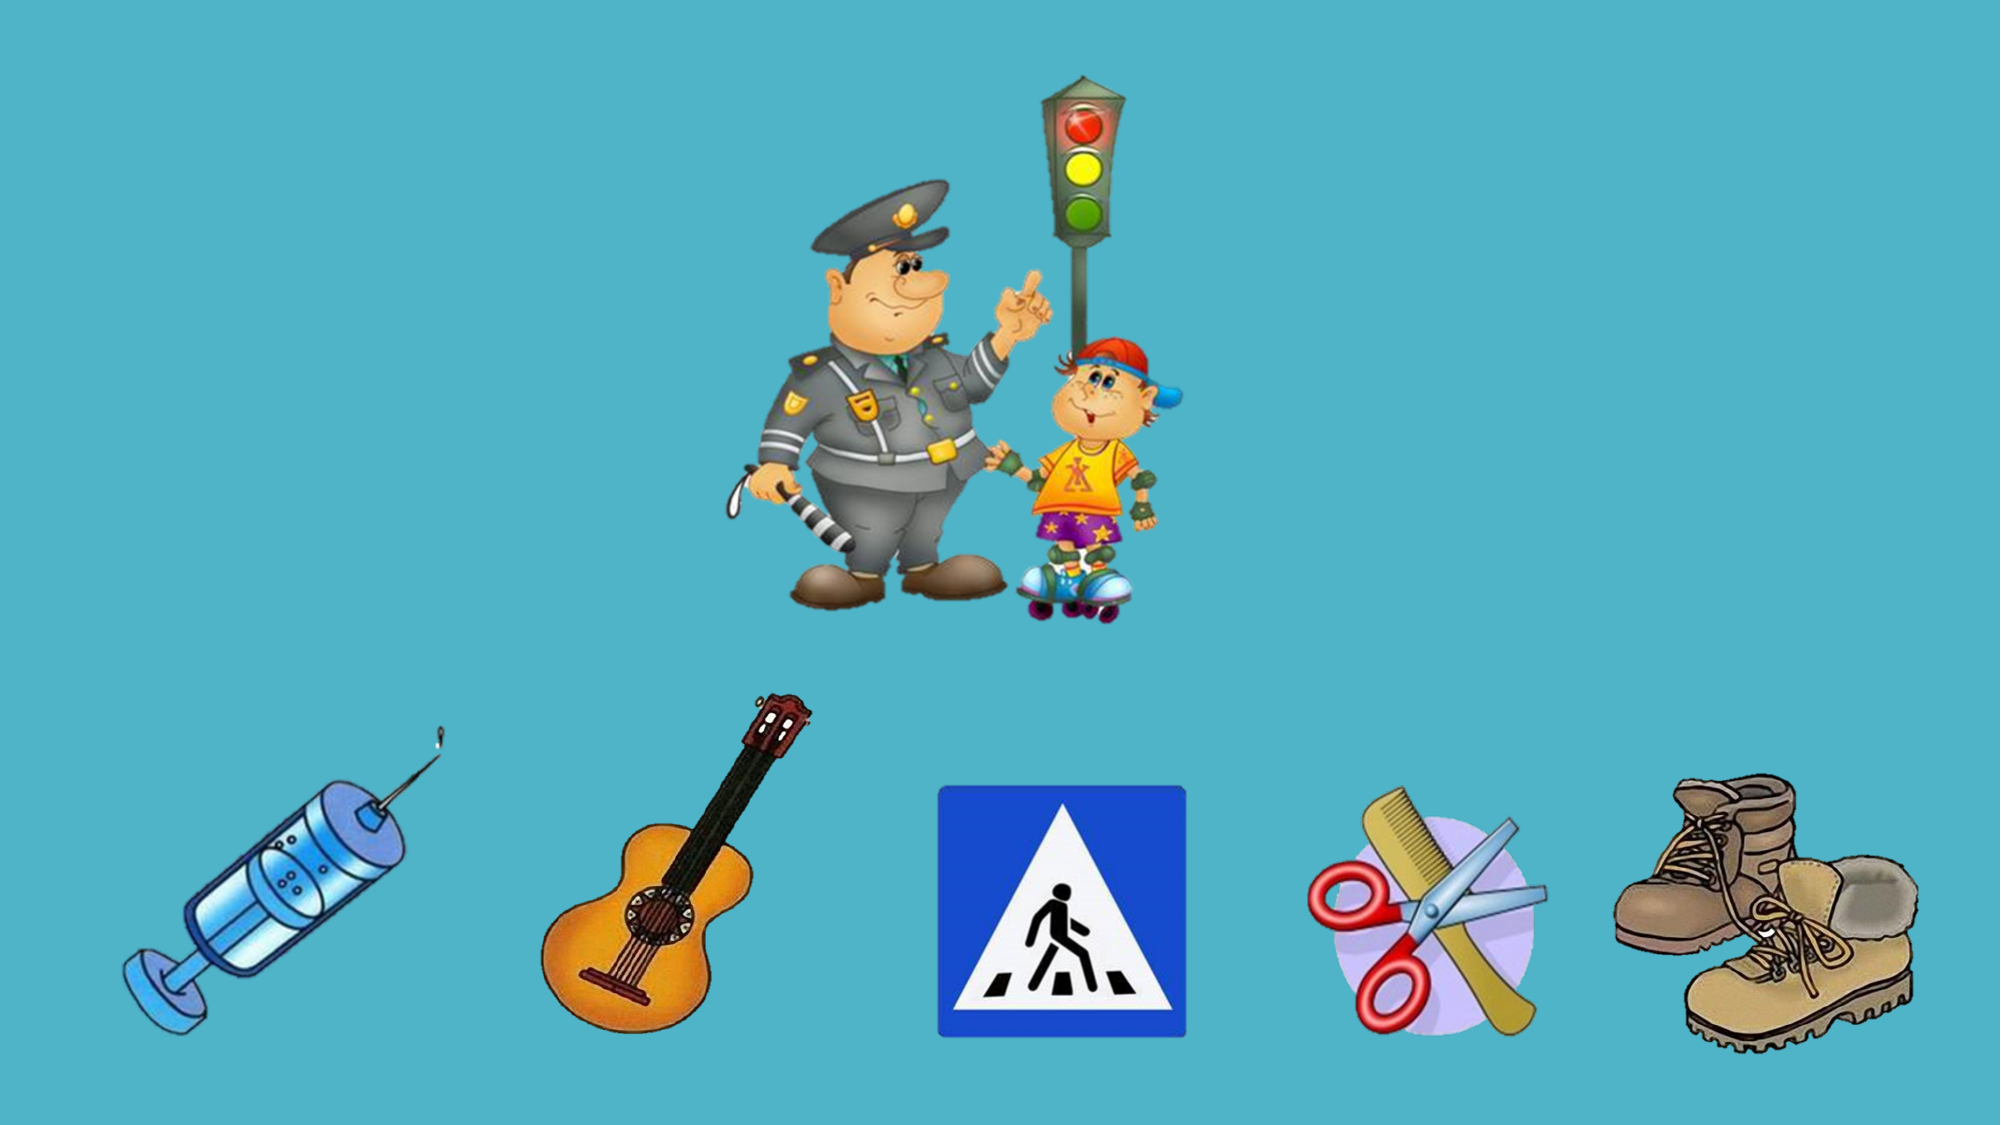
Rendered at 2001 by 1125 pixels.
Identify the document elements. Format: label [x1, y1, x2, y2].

picture [116, 702, 463, 1051]
picture [528, 677, 824, 1038]
picture [1299, 774, 1564, 1048]
picture [705, 67, 1191, 635]
picture [1593, 762, 1928, 1060]
picture [935, 780, 1187, 1042]
